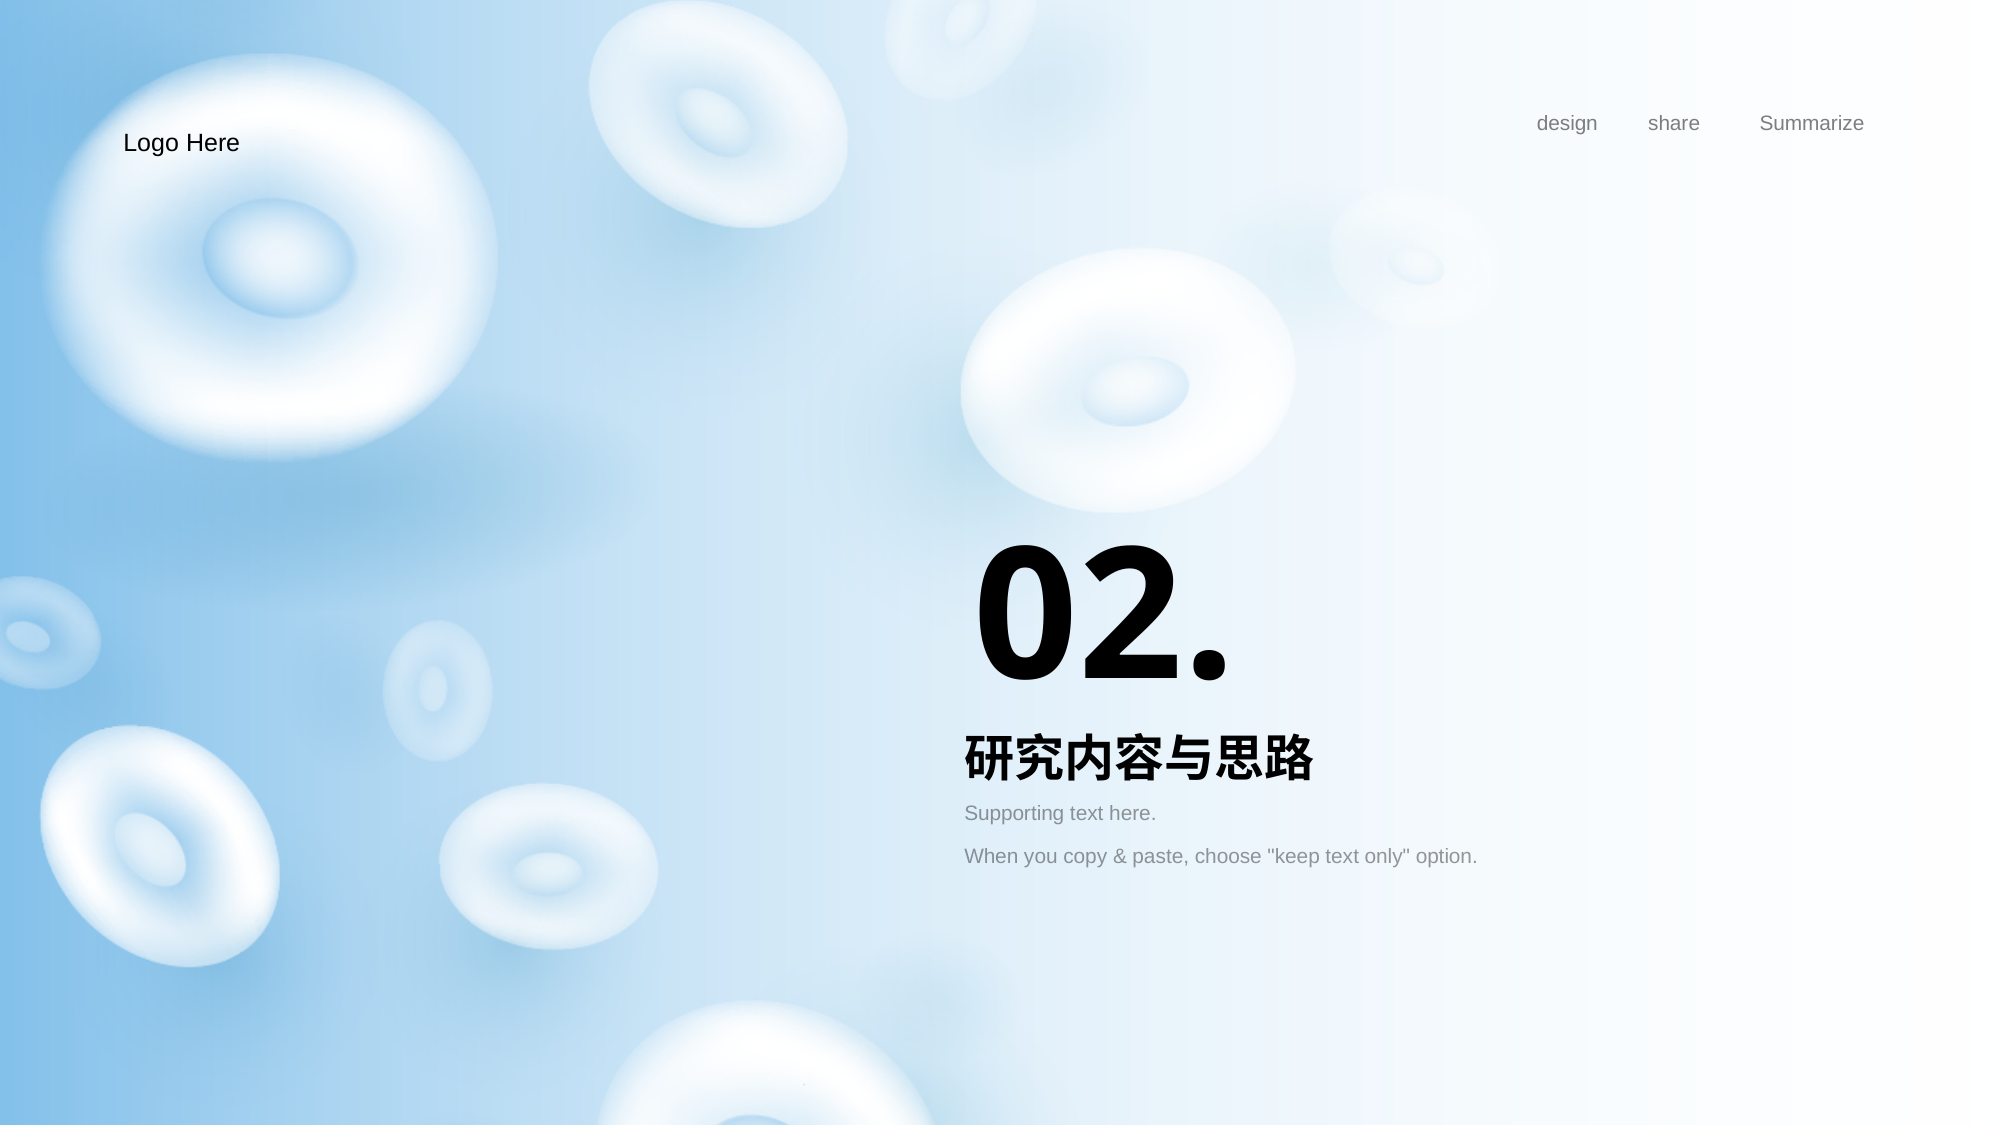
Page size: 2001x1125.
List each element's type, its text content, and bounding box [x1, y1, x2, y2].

title 研究内容与思路 [949, 725, 1890, 794]
text_box 02. [959, 487, 1251, 723]
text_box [1522, 102, 1885, 143]
list Supporting text here. When you copy & paste, choose "keep text only" option. [949, 794, 1890, 833]
list Logo Here [108, 121, 256, 165]
picture [0, 0, 2001, 1125]
